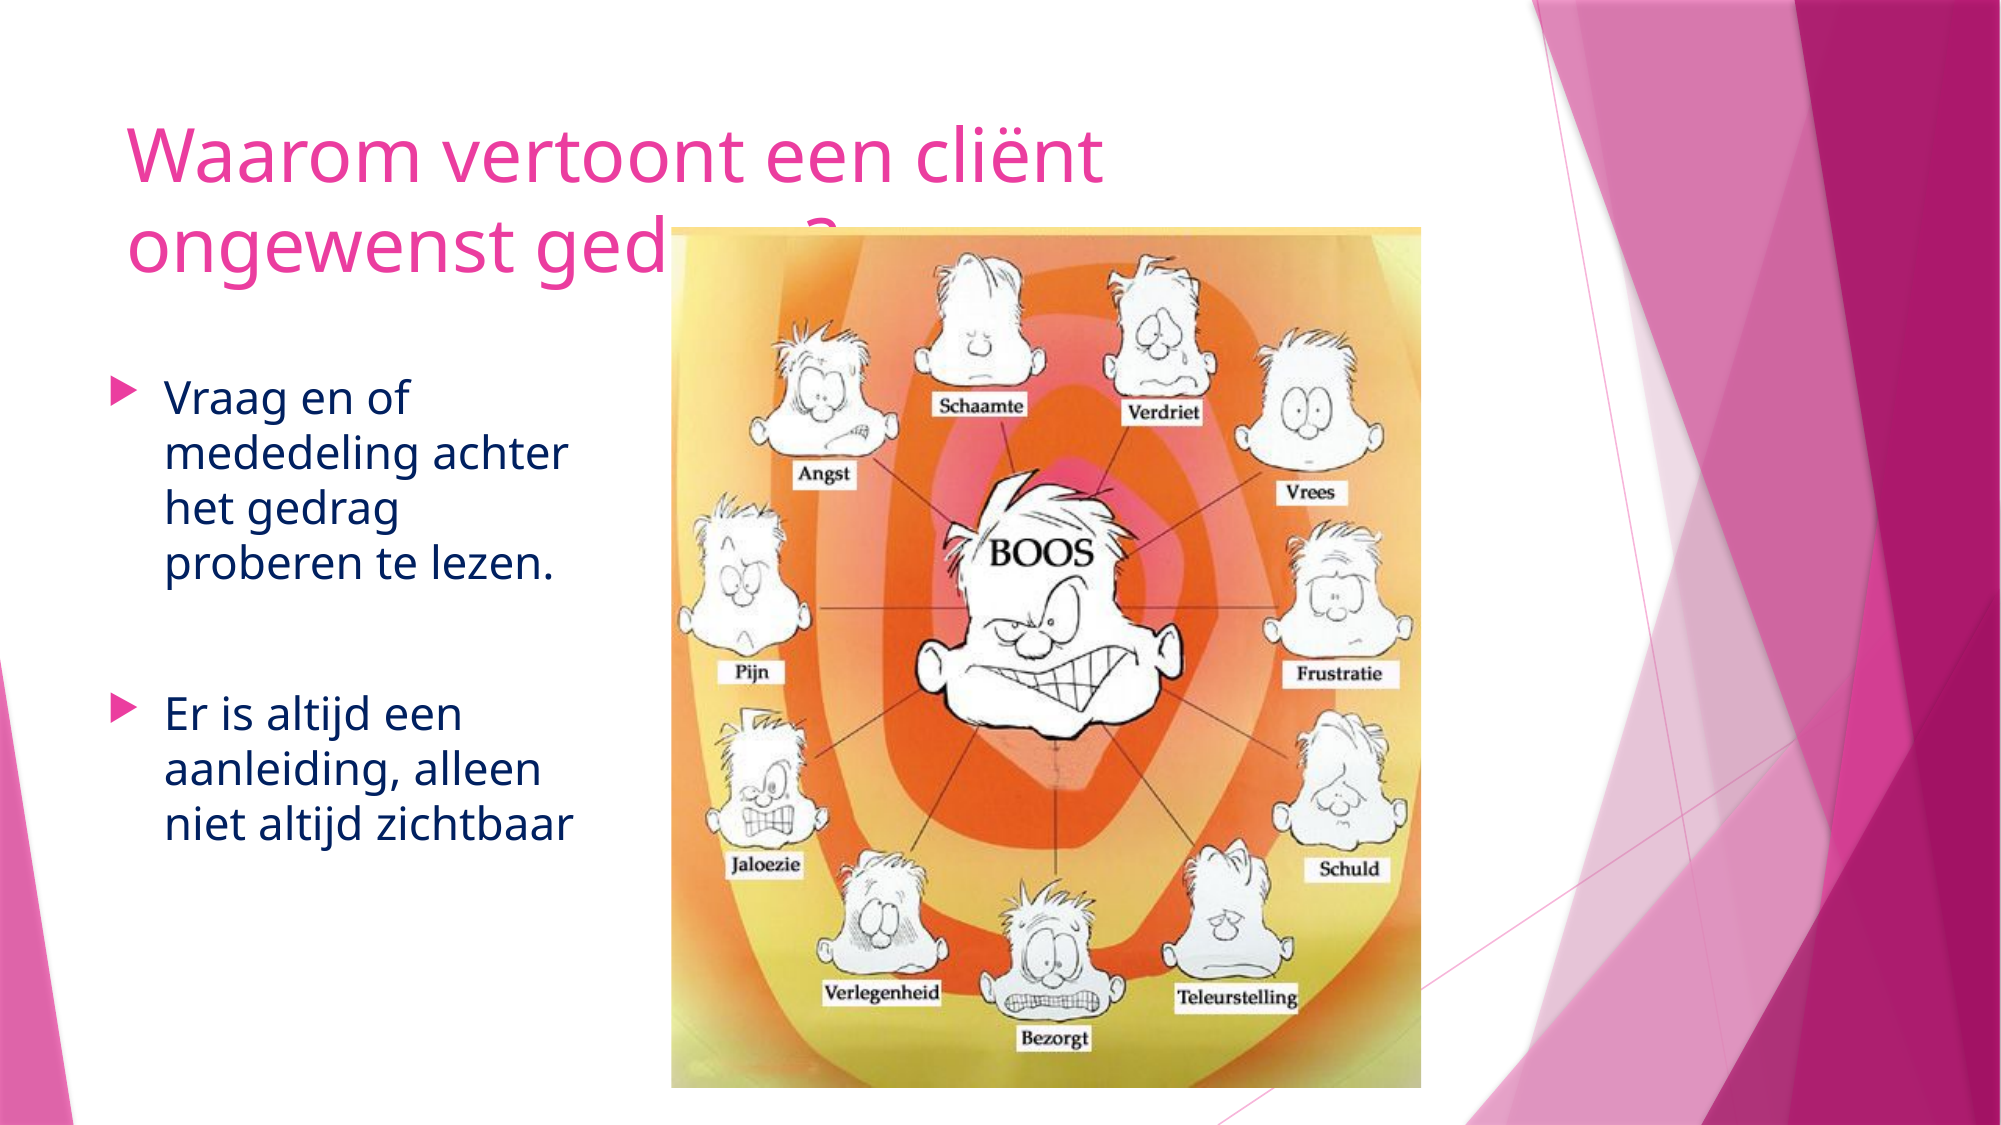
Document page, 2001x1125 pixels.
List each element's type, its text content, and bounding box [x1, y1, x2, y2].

list Vraag en of mededeling achter het gedrag proberen te lezen. Er is altijd een aanleiding, alleen niet altijd zichtbaar [92, 295, 594, 932]
title Waarom vertoont een cliënt ongewenst gedrag ? [111, 99, 1522, 317]
picture [670, 227, 1422, 1125]
